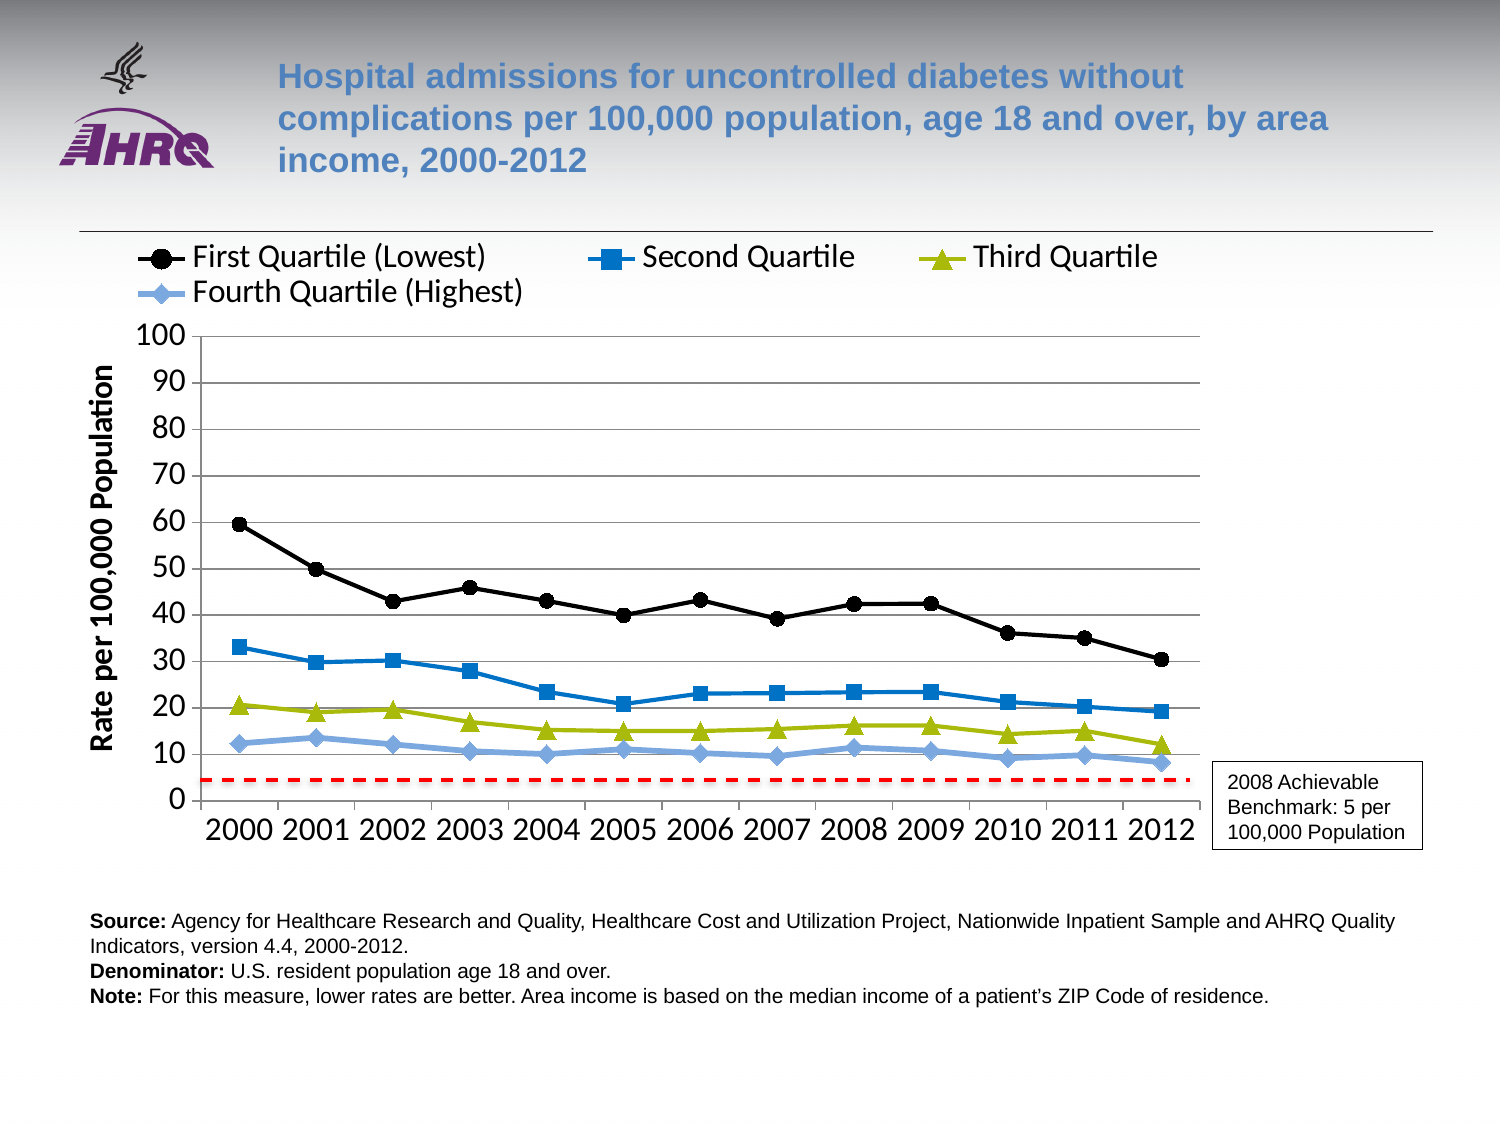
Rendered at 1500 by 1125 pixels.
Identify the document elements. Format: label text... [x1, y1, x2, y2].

title Hospital admissions for uncontrolled diabetes without complications per 100,000 population, age 18 and over, by area income, 2000-2012 [262, 45, 1425, 188]
picture [0, 0, 1500, 1125]
chart [74, 239, 1216, 886]
text_box Source: Agency for Healthcare Research and Quality, Healthcare Cost and Utilization Project, Nationwide Inpatient Sample and AHRQ Quality Indicators, version 4.4, 2000-2012. Denominator: U.S. resident population age 18 and over. Note: For this measure, lower rates are better. Area income is based on the median income of a patient’s ZIP Code of residence. [74, 899, 1425, 1015]
text_box 2008 Achievable Benchmark: 5 per 100,000 Population [1220, 761, 1423, 850]
